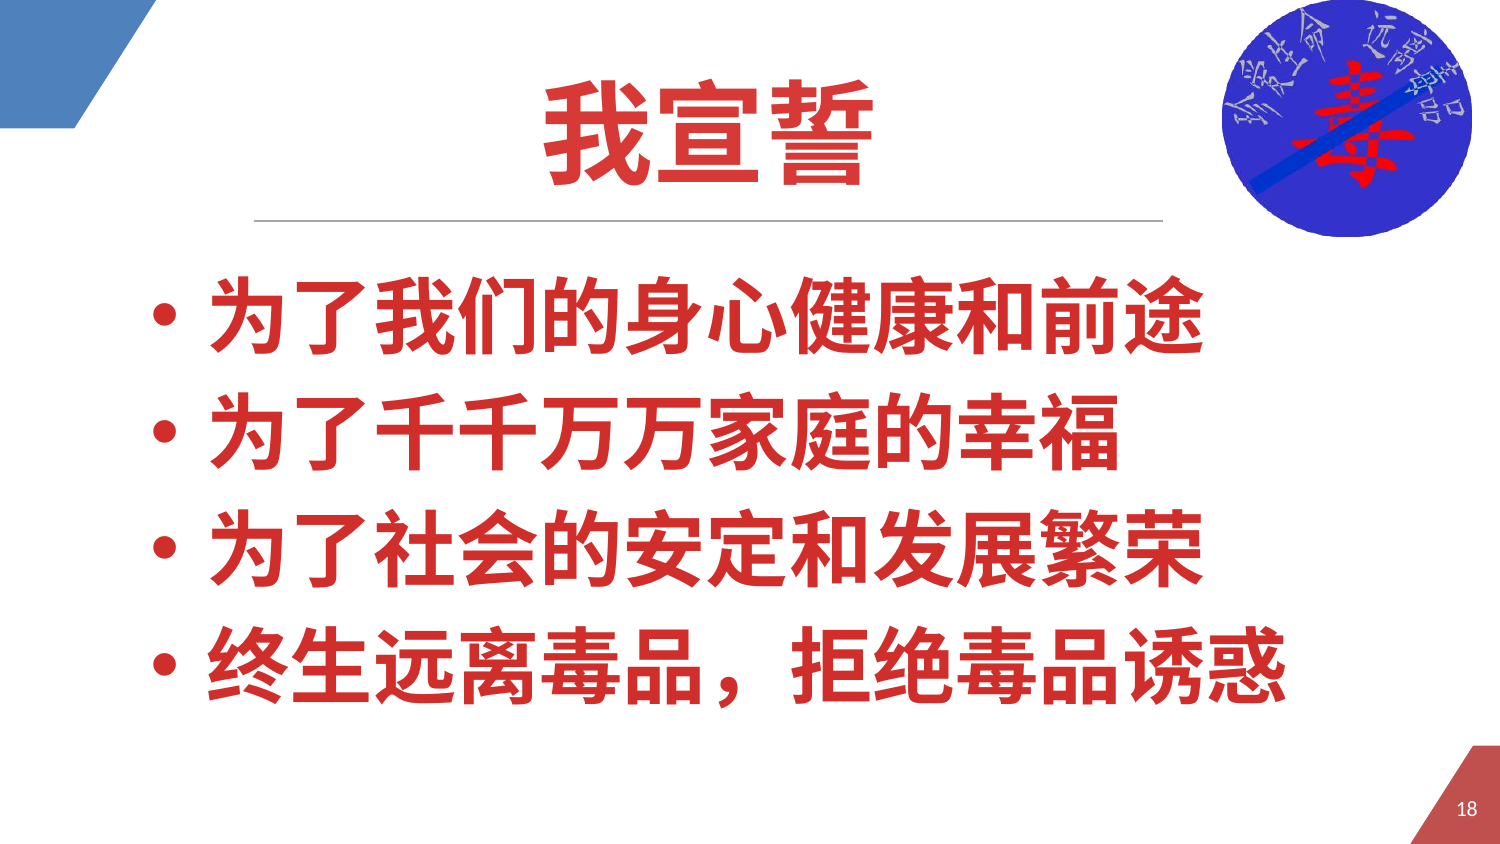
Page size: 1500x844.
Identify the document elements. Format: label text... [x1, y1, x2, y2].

picture [1222, 0, 1472, 237]
text_box 我宣誓 [525, 55, 939, 206]
text_box 为了我们的身心健康和前途 为了千千万万家庭的幸福 为了社会的安定和发展繁荣 终生远离毒品，拒绝毒品诱惑 [135, 256, 1459, 844]
